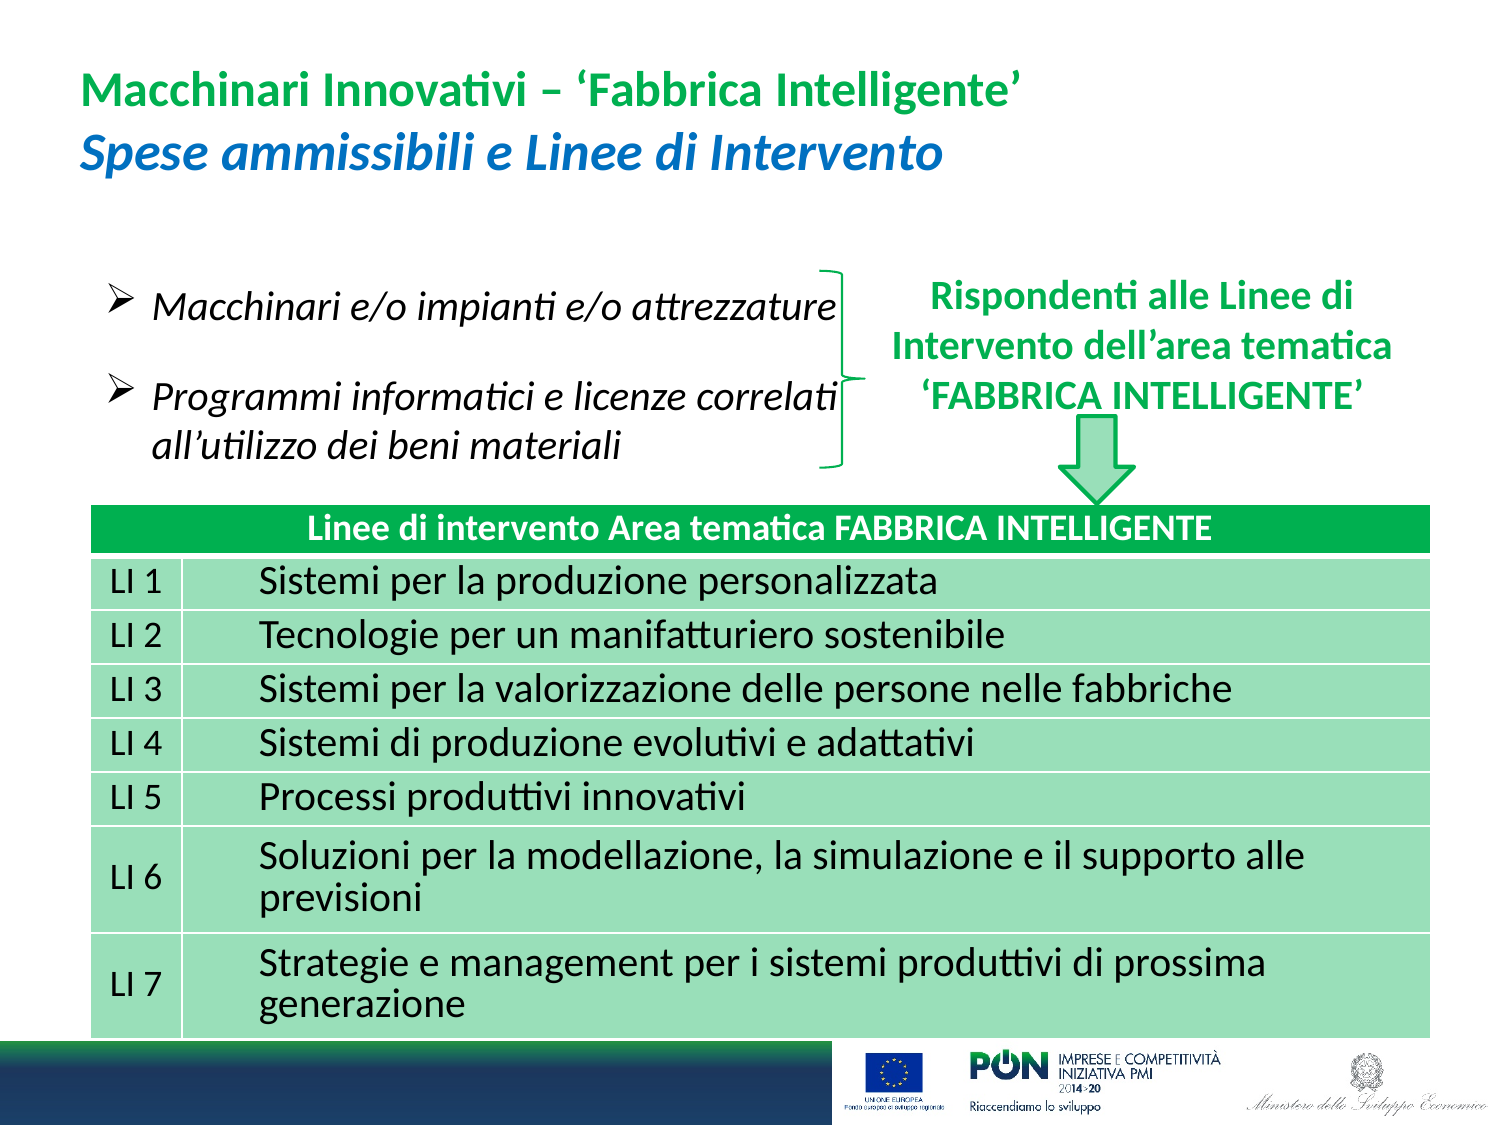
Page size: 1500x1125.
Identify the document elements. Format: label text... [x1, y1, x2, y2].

table_cell Soluzioni per la modellazione, la simulazione e il supporto alle previsioni [183, 827, 1430, 932]
table_cell Sistemi per la valorizzazione delle persone nelle fabbriche [183, 665, 1430, 717]
table_cell LI 5 [91, 773, 181, 825]
table_cell LI 1 [91, 559, 181, 609]
table_cell LI 4 [91, 719, 181, 771]
table_cell Tecnologie per un manifatturiero sostenibile [183, 611, 1430, 663]
table_header Linee di intervento Area tematica FABBRICA INTELLIGENTE [91, 505, 1430, 553]
picture [0, 1039, 1500, 1125]
text_box Rispondenti alle Linee di Intervento dell’area tematica ‘FABBRICA INTELLIGENTE’ [853, 260, 1431, 425]
table_cell Sistemi di produzione evolutivi e adattativi [183, 719, 1430, 771]
text_box [1057, 425, 1137, 507]
table_cell LI 7 [91, 934, 181, 1038]
table_cell Sistemi per la produzione personalizzata [183, 559, 1430, 609]
text_box [819, 270, 866, 469]
table_cell Processi produttivi innovativi [183, 773, 1430, 825]
table_cell LI 2 [91, 611, 181, 663]
table_cell Strategie e management per i sistemi produttivi di prossima generazione [183, 934, 1430, 1038]
title Macchinari Innovativi – ‘Fabbrica Intelligente’ Spese ammissibili e Linee di Intervento [65, 49, 1500, 211]
table_cell LI 3 [91, 665, 181, 717]
text_box Macchinari e/o impianti e/o attrezzature Programmi informatici e licenze correlati all’utilizzo dei beni materiali [90, 270, 854, 476]
table_cell LI 6 [91, 827, 181, 932]
